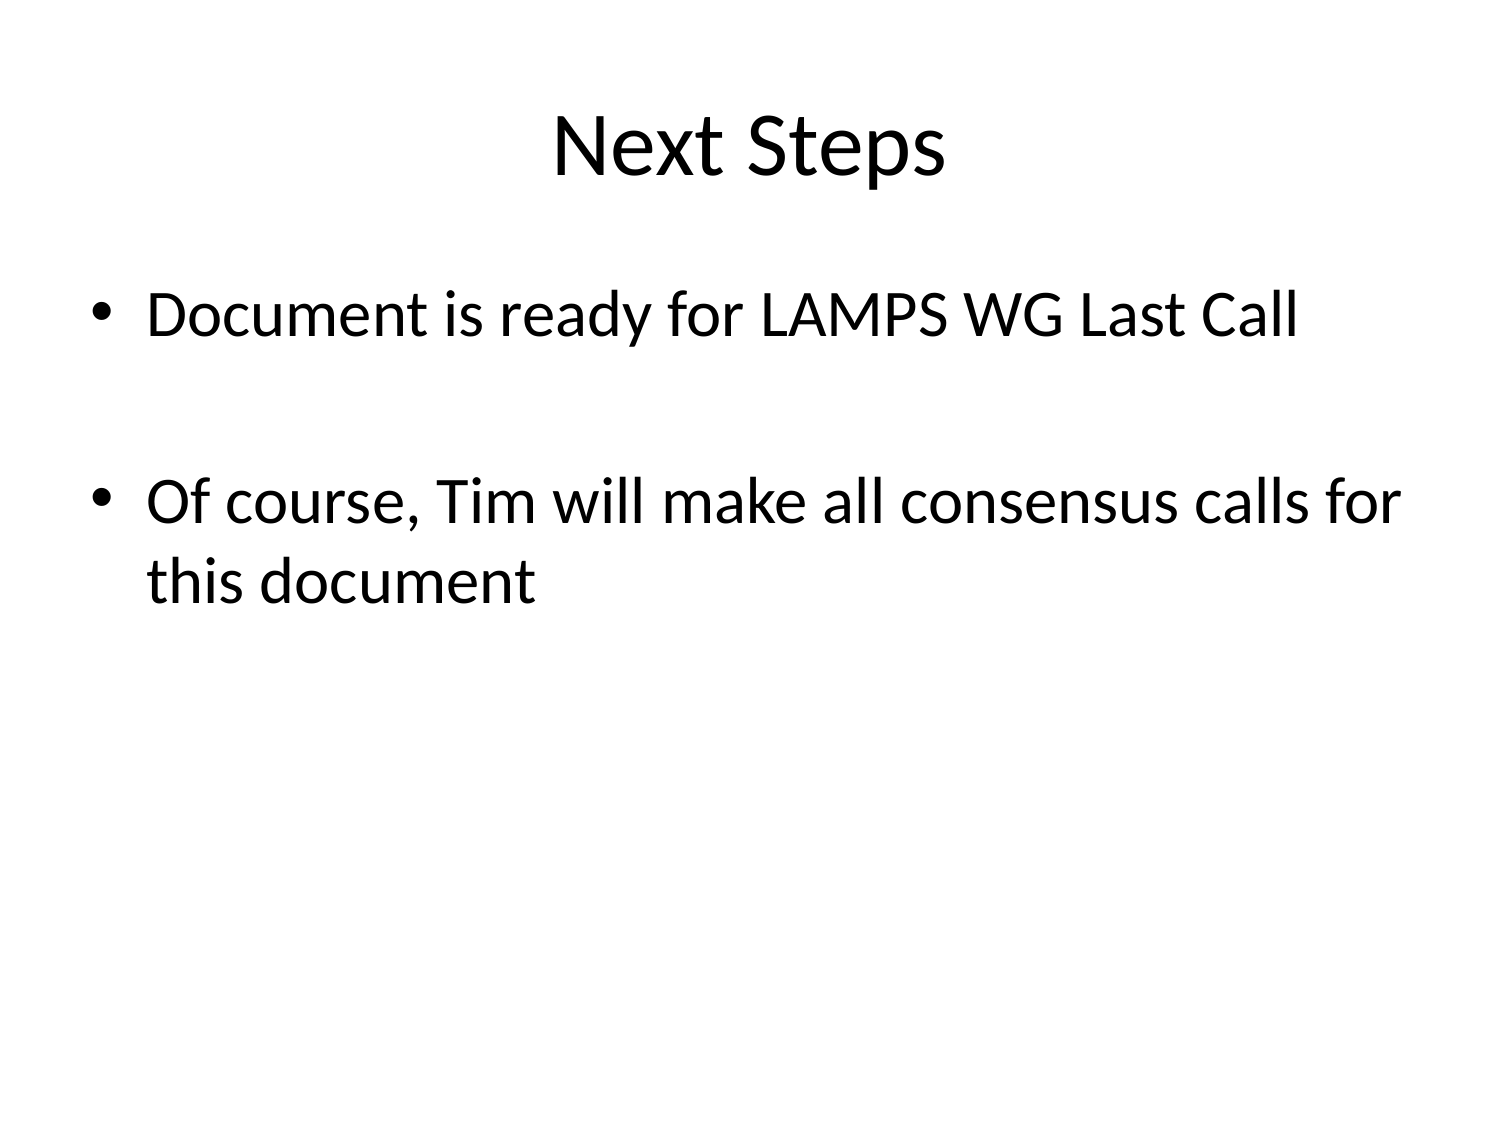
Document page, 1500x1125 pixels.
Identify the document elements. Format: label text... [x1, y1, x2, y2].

title Next Steps [75, 45, 1425, 233]
list Document is ready for LAMPS WG Last Call Of course, Tim will make all consensus calls for this document [75, 262, 1425, 1005]
